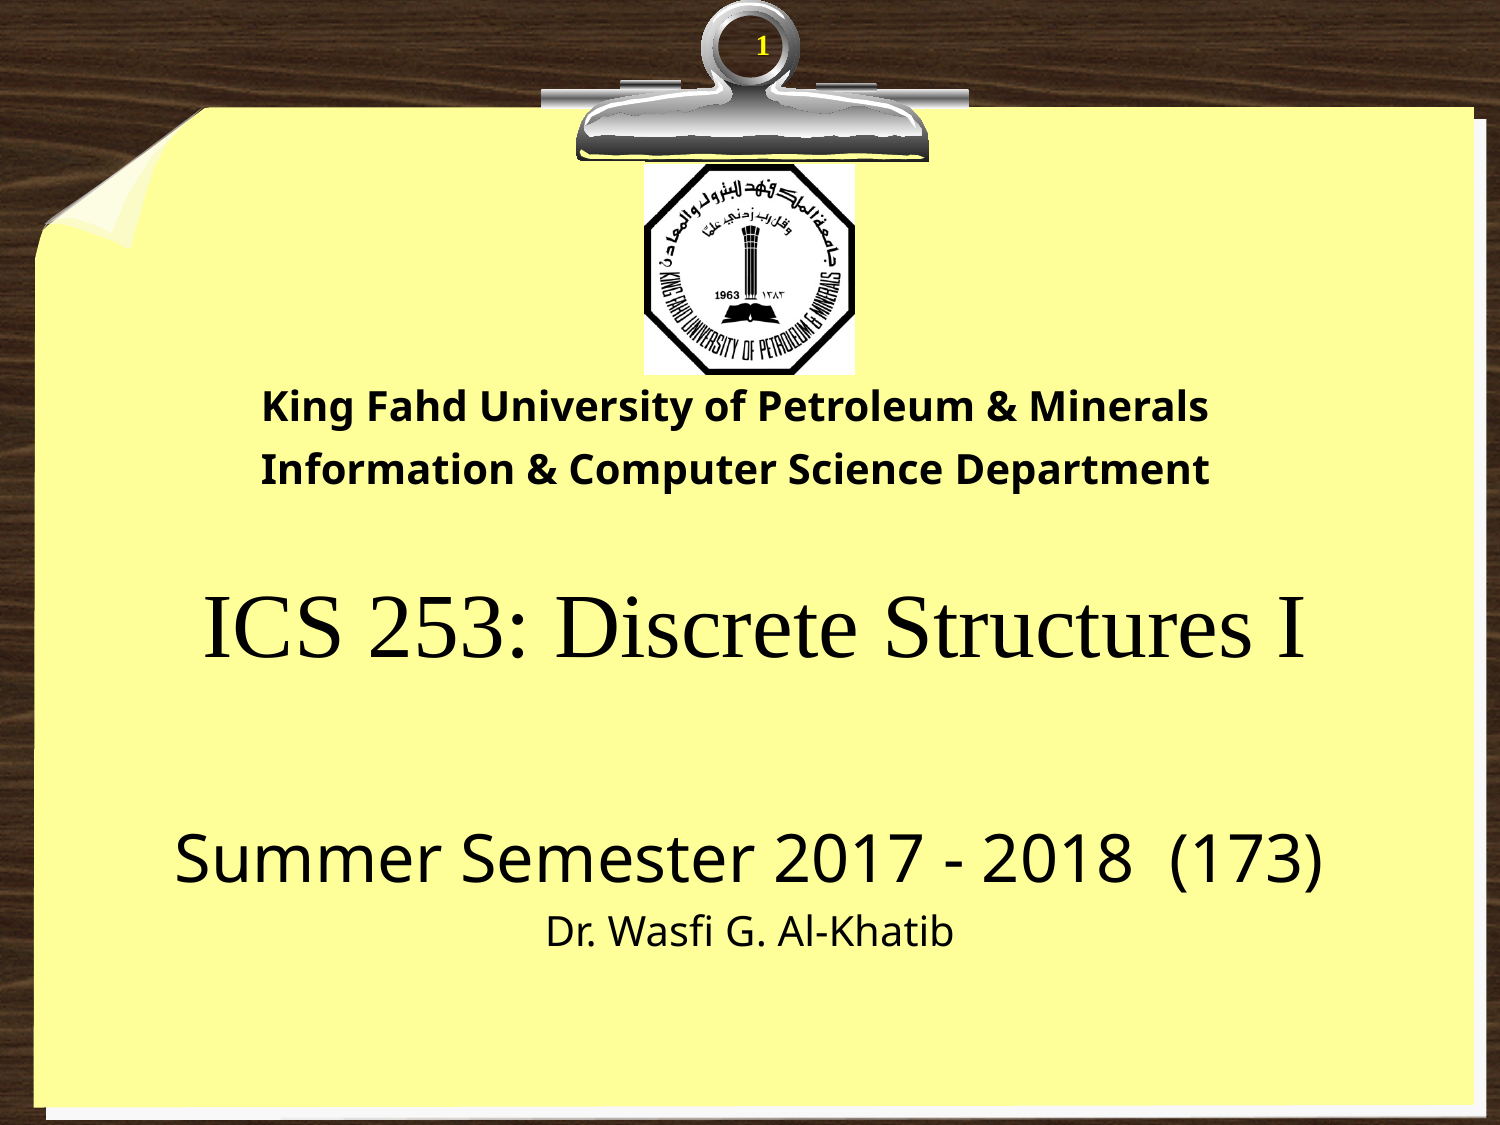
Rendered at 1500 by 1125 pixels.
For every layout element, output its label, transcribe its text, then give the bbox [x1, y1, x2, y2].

picture [0, 0, 1500, 1125]
title ICS 253: Discrete Structures I [69, 526, 1442, 716]
slide_number 1 [405, 10, 786, 77]
text_box King Fahd University of Petroleum & Minerals Information & Computer Science Department [246, 372, 1360, 500]
picture [644, 164, 855, 376]
subtitle Summer Semester 2017 - 2018 (173) Dr. Wasfi G. Al-Khatib [69, 808, 1431, 1048]
